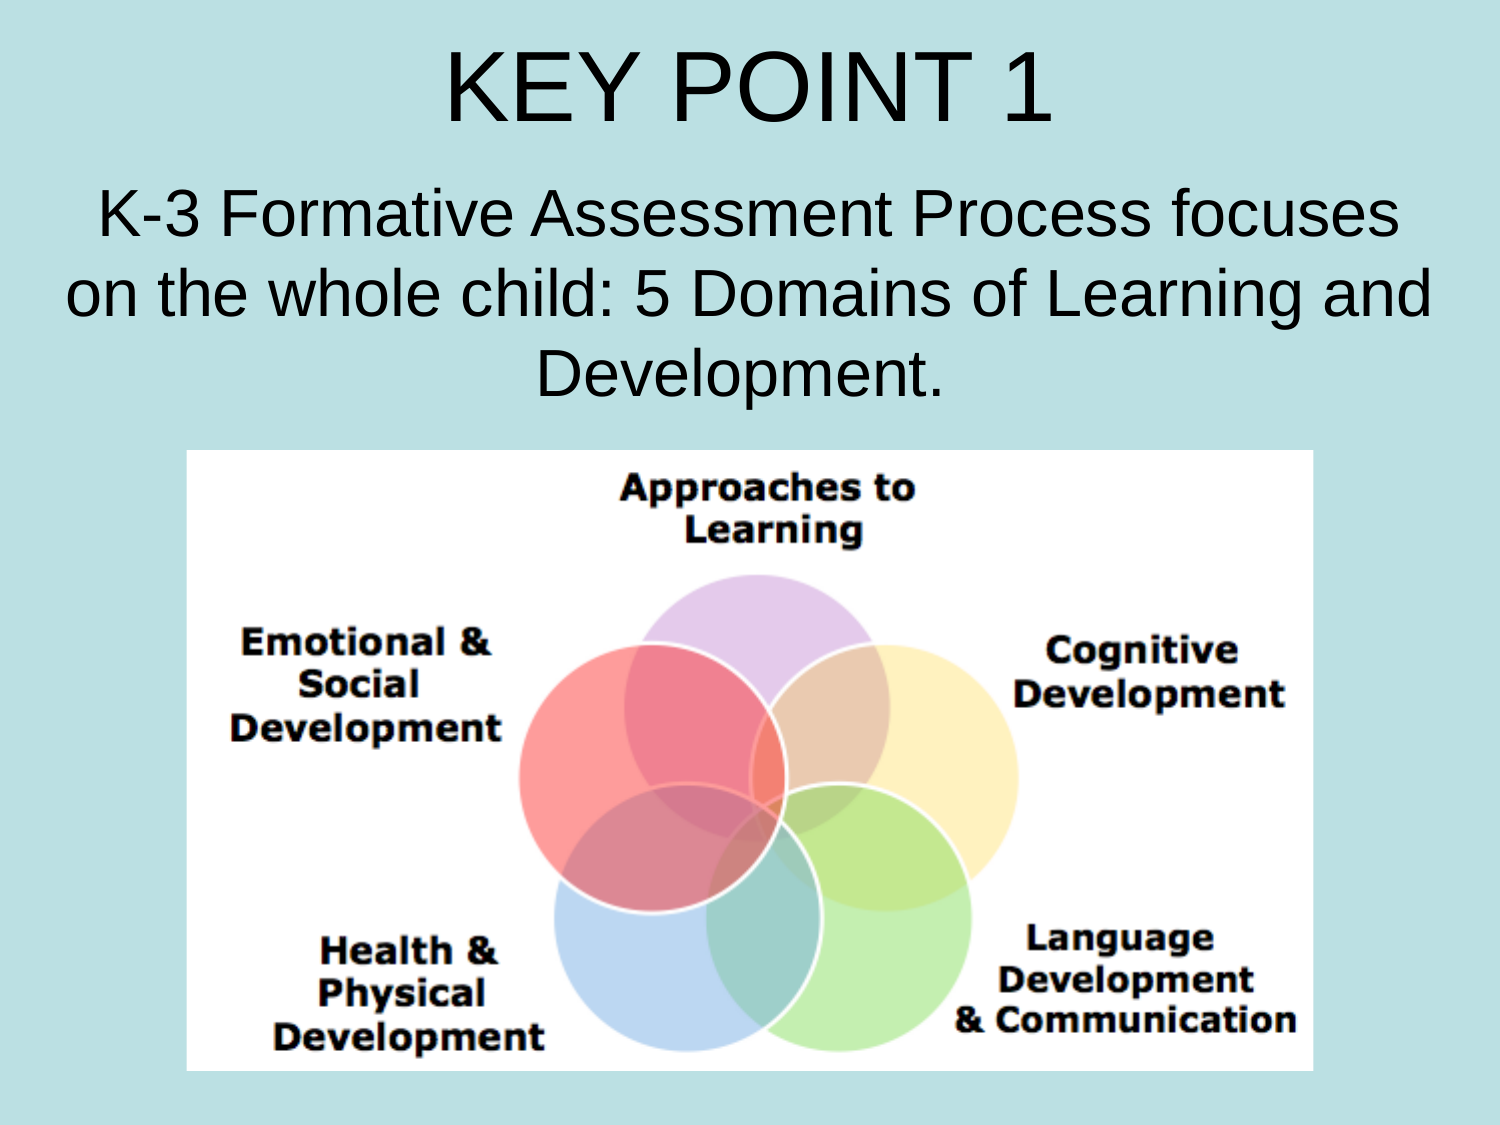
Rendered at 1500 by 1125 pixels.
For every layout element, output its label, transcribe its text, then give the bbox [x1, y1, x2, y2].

title KEY POINT 1 [75, 0, 1425, 162]
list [186, 449, 1314, 1074]
list K-3 Formative Assessment Process focuses on the whole child: 5 Domains of Learning and Development. [37, 162, 1463, 905]
